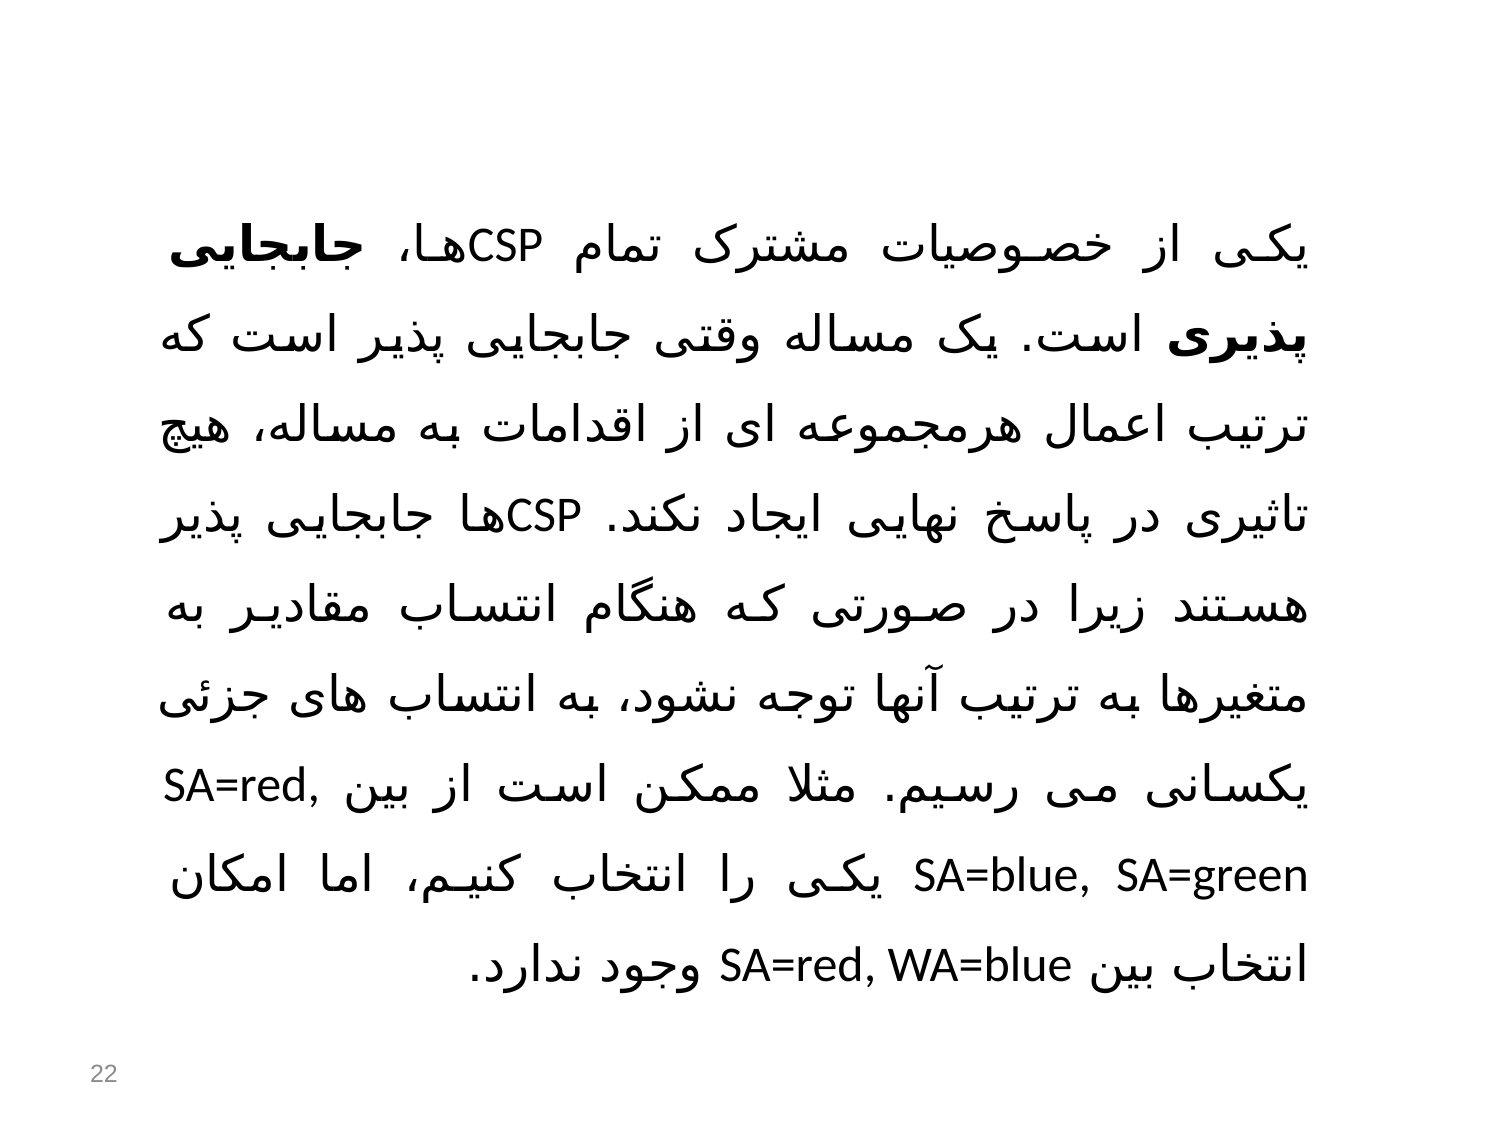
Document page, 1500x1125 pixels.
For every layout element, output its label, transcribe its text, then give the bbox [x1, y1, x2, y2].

slide_number 22 [75, 1042, 425, 1103]
text_box یکی از خصوصیات مشترک تمام CSPها، جابجایی پذیری است. یک مساله وقتی جابجایی پذیر است که ترتیب اعمال هرمجموعه ای از اقدامات به مساله، هیچ تاثیری در پاسخ نهایی ایجاد نکند. CSPها جابجایی پذیر هستند زیرا در صورتی که هنگام انتساب مقادیر به متغیرها به ترتیب آنها توجه نشود، به انتساب های جزئی یکسانی می رسیم. مثلا ممکن است از بین SA=red, SA=blue, SA=green یکی را انتخاب کنیم، اما امکان انتخاب بین SA=red, WA=blue وجود ندارد. [138, 115, 1326, 1057]
